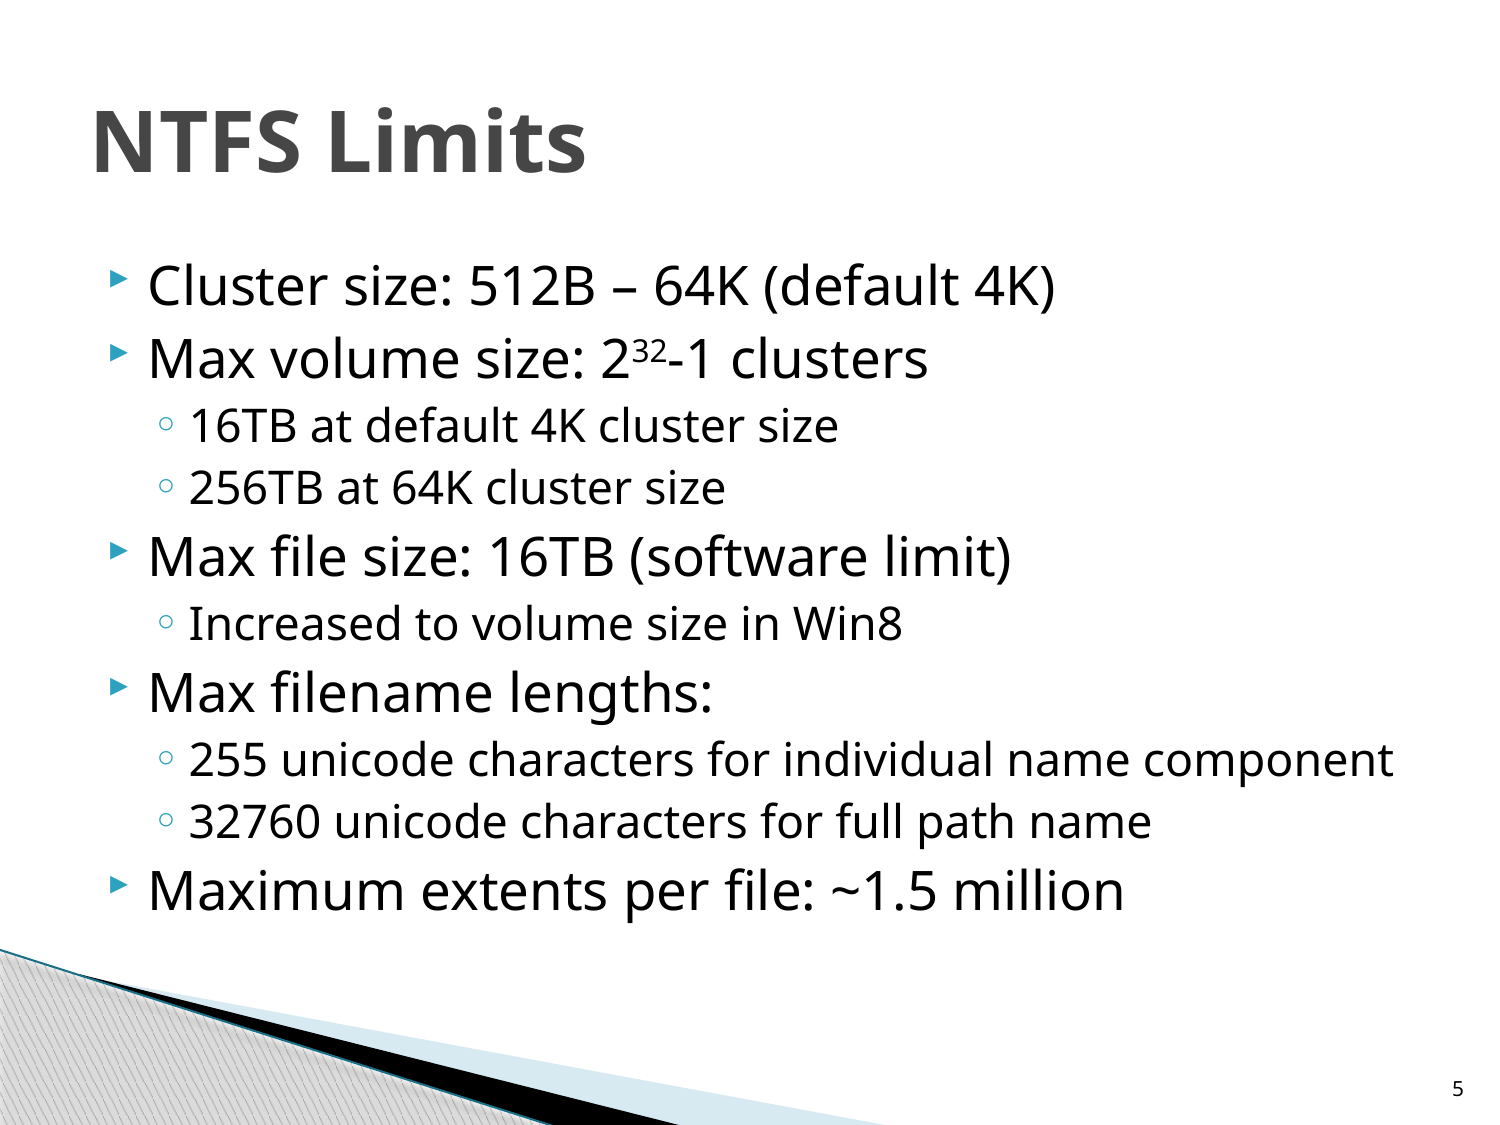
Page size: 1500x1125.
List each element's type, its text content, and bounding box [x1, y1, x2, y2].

list Cluster size: 512B – 64K (default 4K) Max volume size: 232-1 clusters 16TB at default 4K cluster size 256TB at 64K cluster size Max file size: 16TB (software limit) Increased to volume size in Win8 Max filename lengths: 255 unicode characters for individual name component 32760 unicode characters for full path name Maximum extents per file: ~1.5 million [75, 243, 1425, 986]
slide_number 5 [1418, 1051, 1479, 1112]
title NTFS Limits [75, 45, 1425, 233]
